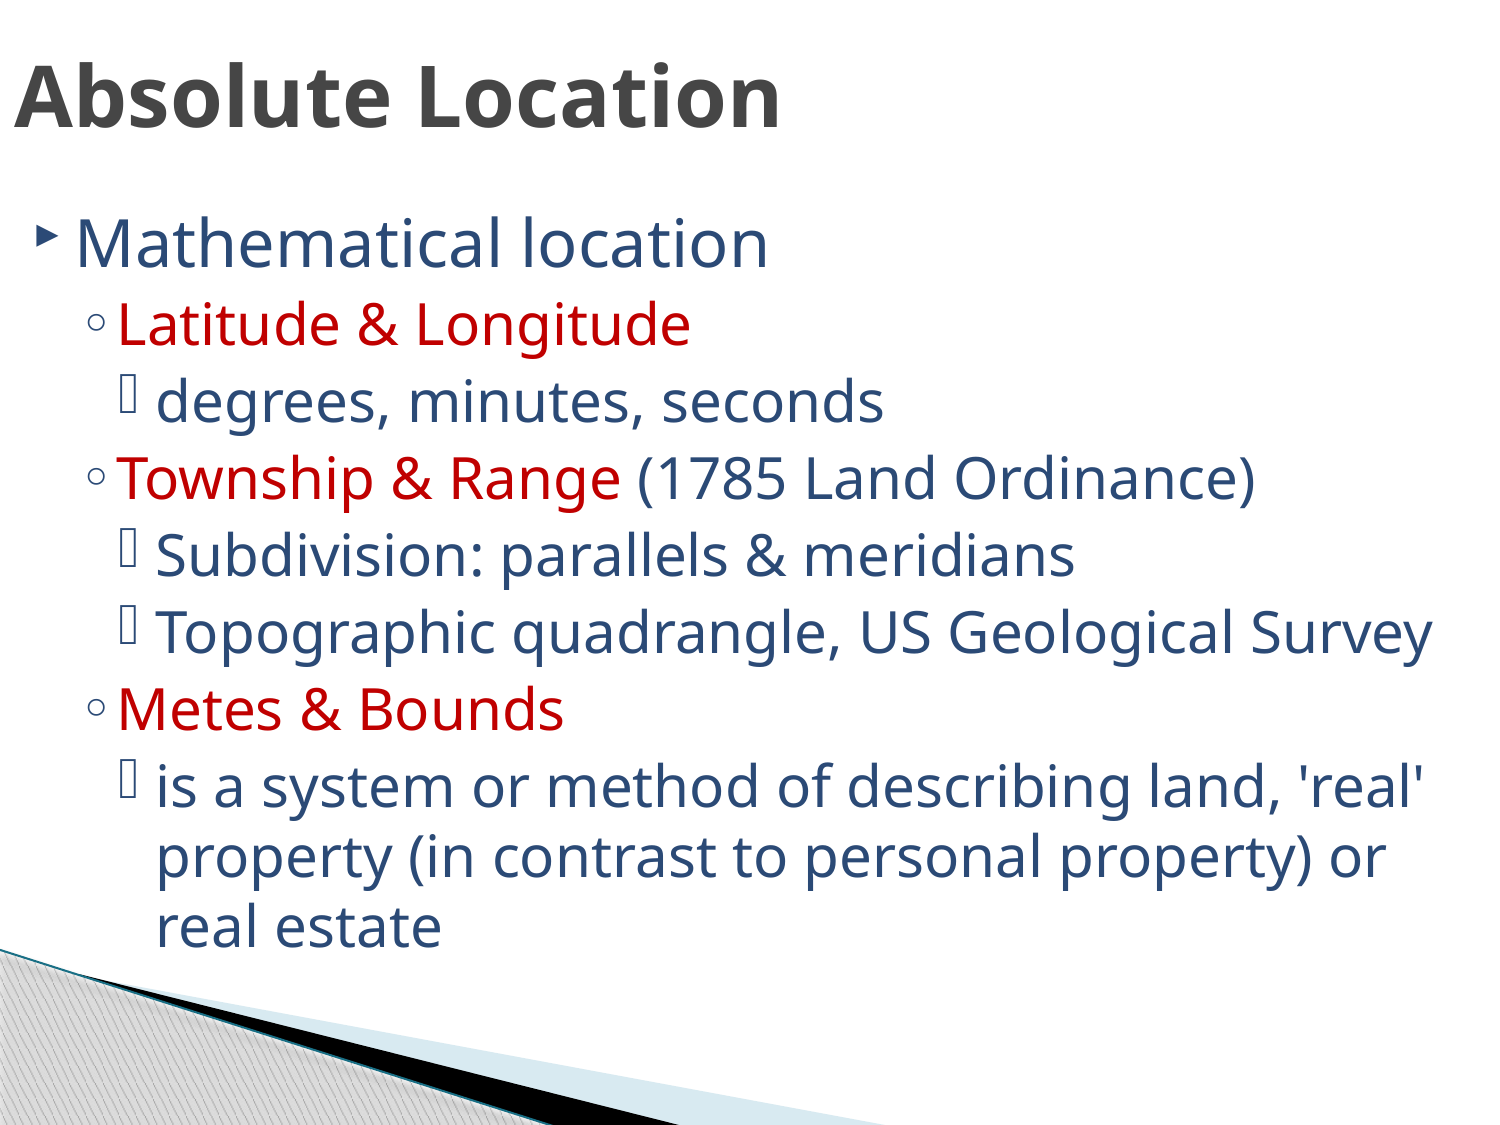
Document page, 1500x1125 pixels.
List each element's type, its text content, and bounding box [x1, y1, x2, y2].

title Absolute Location [0, 0, 1350, 188]
list Mathematical location Latitude & Longitude degrees, minutes, seconds Township & Range (1785 Land Ordinance) Subdivision: parallels & meridians Topographic quadrangle, US Geological Survey Metes & Bounds is a system or method of describing land, 'real' property (in contrast to personal property) or real estate [0, 192, 1500, 1000]
